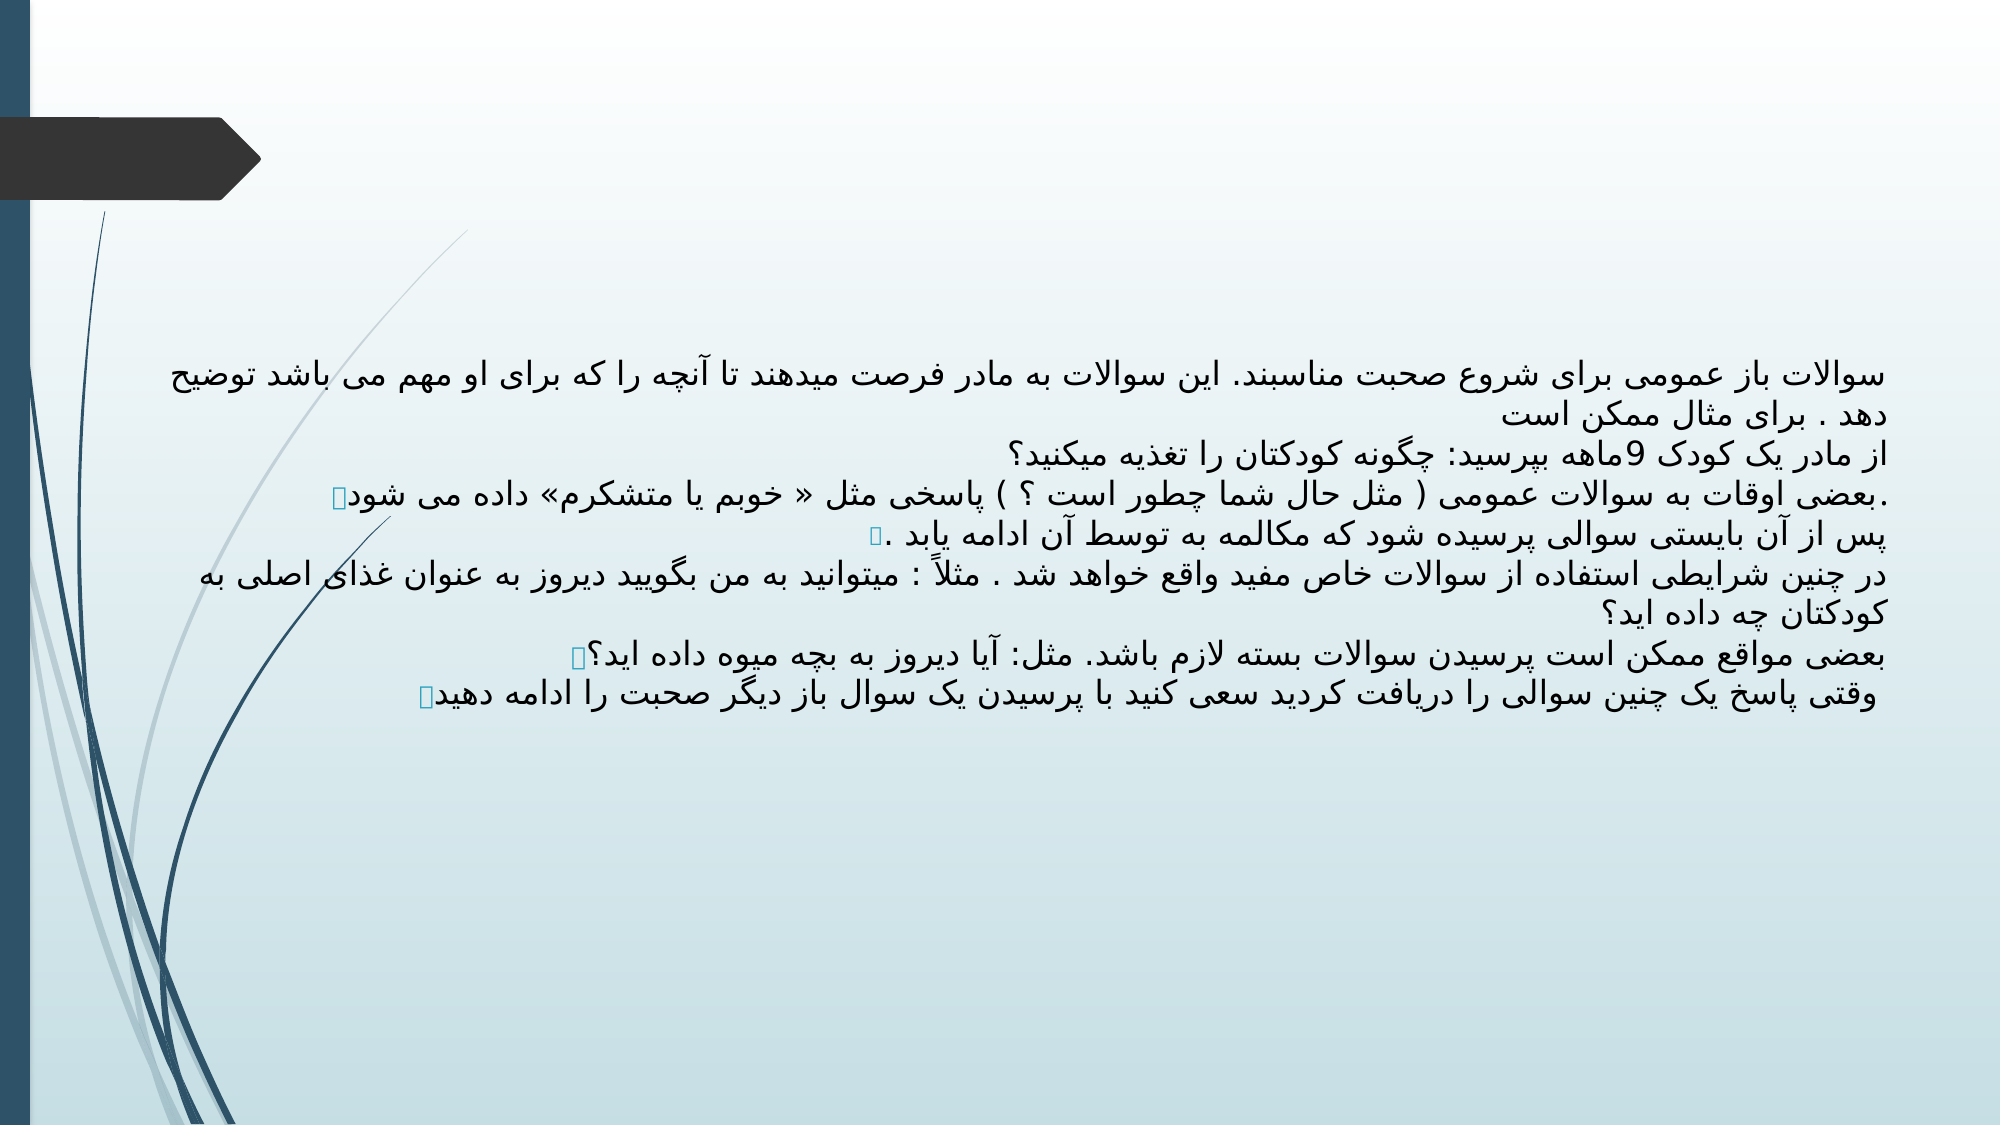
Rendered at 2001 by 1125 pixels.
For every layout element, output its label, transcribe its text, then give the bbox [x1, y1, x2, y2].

text_box سوالات باز عمومی برای شروع صحبت مناسبند. این سوالات به مادر فرصت میدهند تا آنچه را که برای او مهم می باشد توضیح دهد . برای مثال ممکن است از مادر یک کودک 9ماهه بپرسید: چگونه کودکتان را تغذیه میکنید؟ بعضی اوقات به سوالات عمومی ( مثل حال شما چطور است ؟ ) پاسخی مثل « خوبم یا متشکرم» داده می شود. پس از آن بایستی سوالی پرسیده شود که مکالمه به توسط آن ادامه یابد . در چنین شرایطی استفاده از سوالات خاص مفید واقع خواهد شد . مثلاً : میتوانید به من بگویید دیروز به عنوان غذای اصلی به کودکتان چه داده اید؟ بعضی مواقع ممکن است پرسیدن سوالات بسته لازم باشد. مثل: آیا دیروز به بچه میوه داده اید؟ وقتی پاسخ یک چنین سوالی را دریافت کردید سعی کنید با پرسیدن یک سوال باز دیگر صحبت را ادامه دهید [99, 344, 1904, 759]
